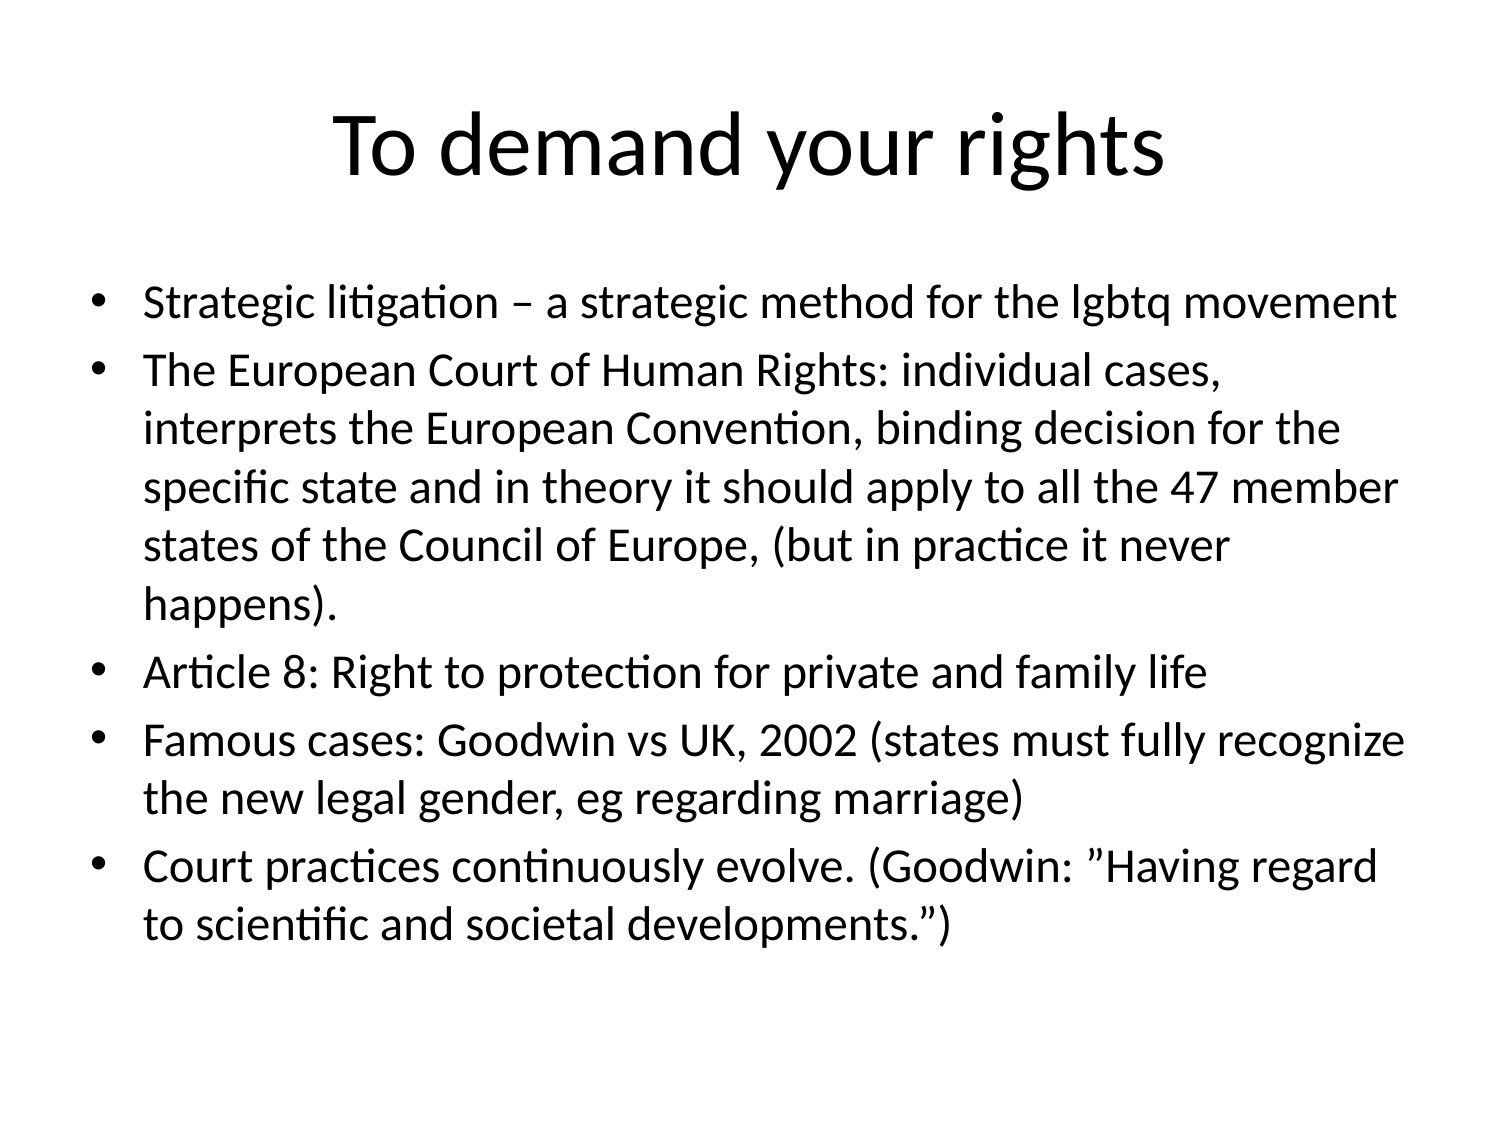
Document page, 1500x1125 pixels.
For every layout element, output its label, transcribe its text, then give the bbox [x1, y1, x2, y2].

list Strategic litigation – a strategic method for the lgbtq movement The European Court of Human Rights: individual cases, interprets the European Convention, binding decision for the specific state and in theory it should apply to all the 47 member states of the Council of Europe, (but in practice it never happens). Article 8: Right to protection for private and family life Famous cases: Goodwin vs UK, 2002 (states must fully recognize the new legal gender, eg regarding marriage) Court practices continuously evolve. (Goodwin: ”Having regard to scientific and societal developments.”) [75, 262, 1425, 1005]
title To demand your rights [75, 45, 1425, 233]
